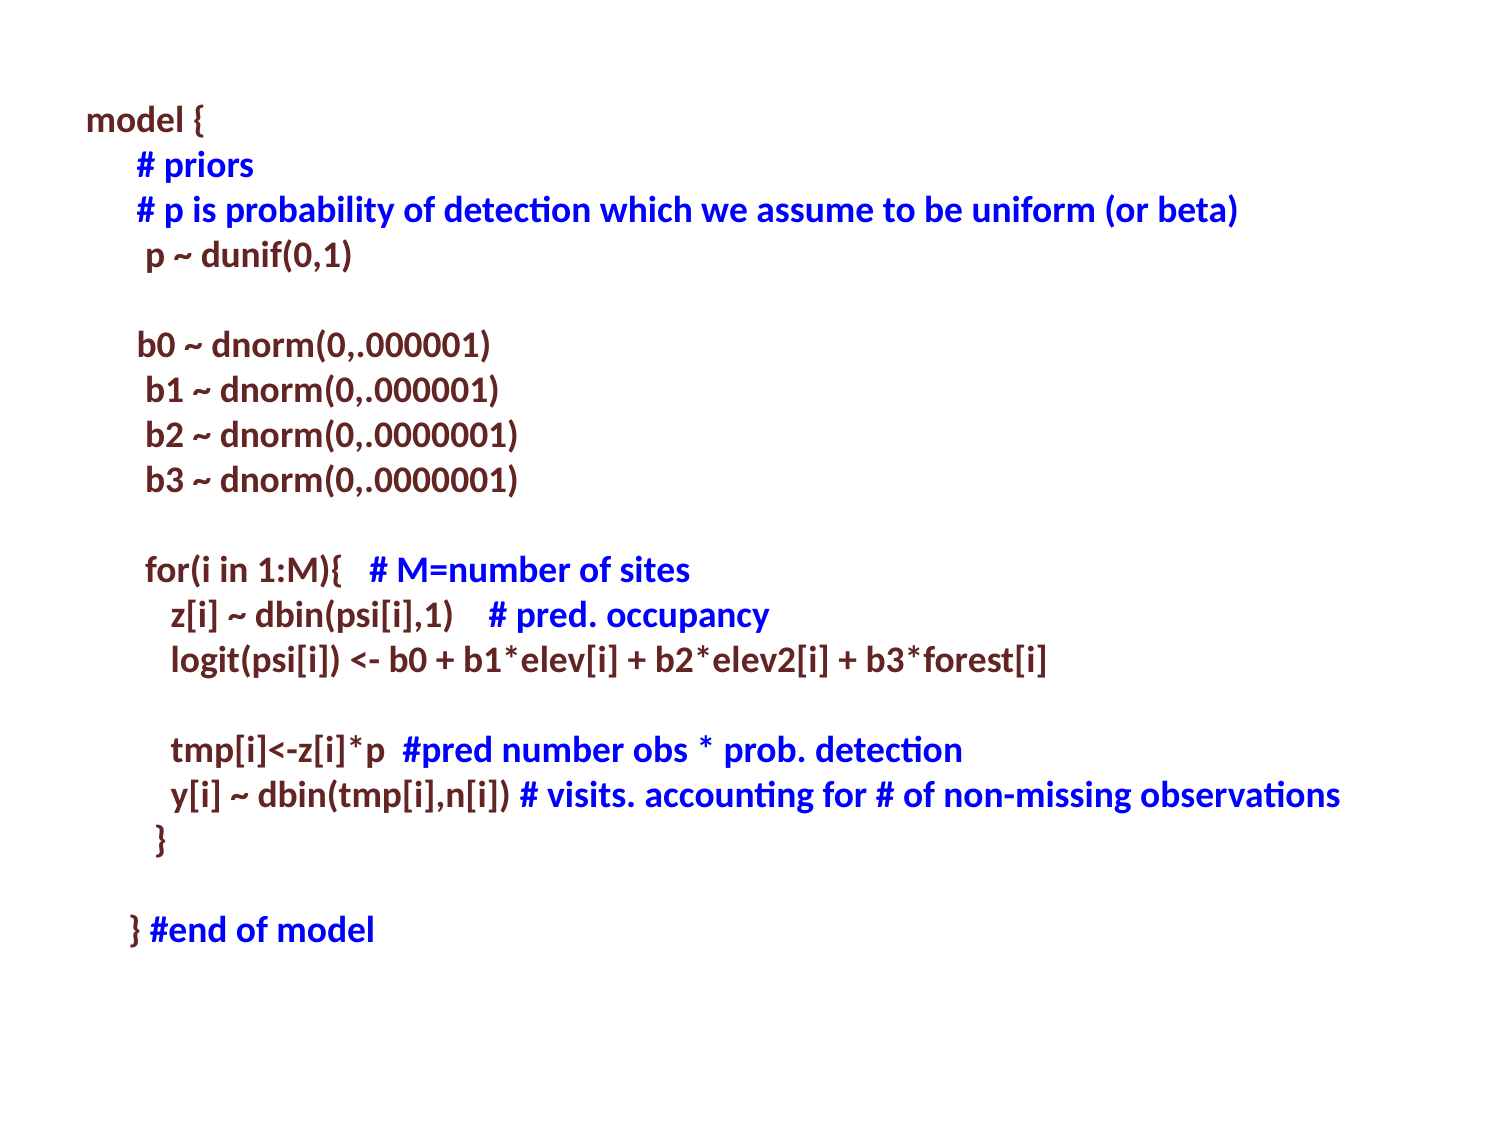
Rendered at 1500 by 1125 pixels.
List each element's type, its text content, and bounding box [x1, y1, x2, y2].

text_box model { # priors # p is probability of detection which we assume to be uniform (or beta) p ~ dunif(0,1) b0 ~ dnorm(0,.000001) b1 ~ dnorm(0,.000001) b2 ~ dnorm(0,.0000001) b3 ~ dnorm(0,.0000001) for(i in 1:M){ # M=number of sites z[i] ~ dbin(psi[i],1) # pred. occupancy logit(psi[i]) <- b0 + b1*elev[i] + b2*elev2[i] + b3*forest[i] tmp[i]<-z[i]*p #pred number obs * prob. detection y[i] ~ dbin(tmp[i],n[i]) # visits. accounting for # of non-missing observations } } #end of model [62, 87, 1413, 958]
